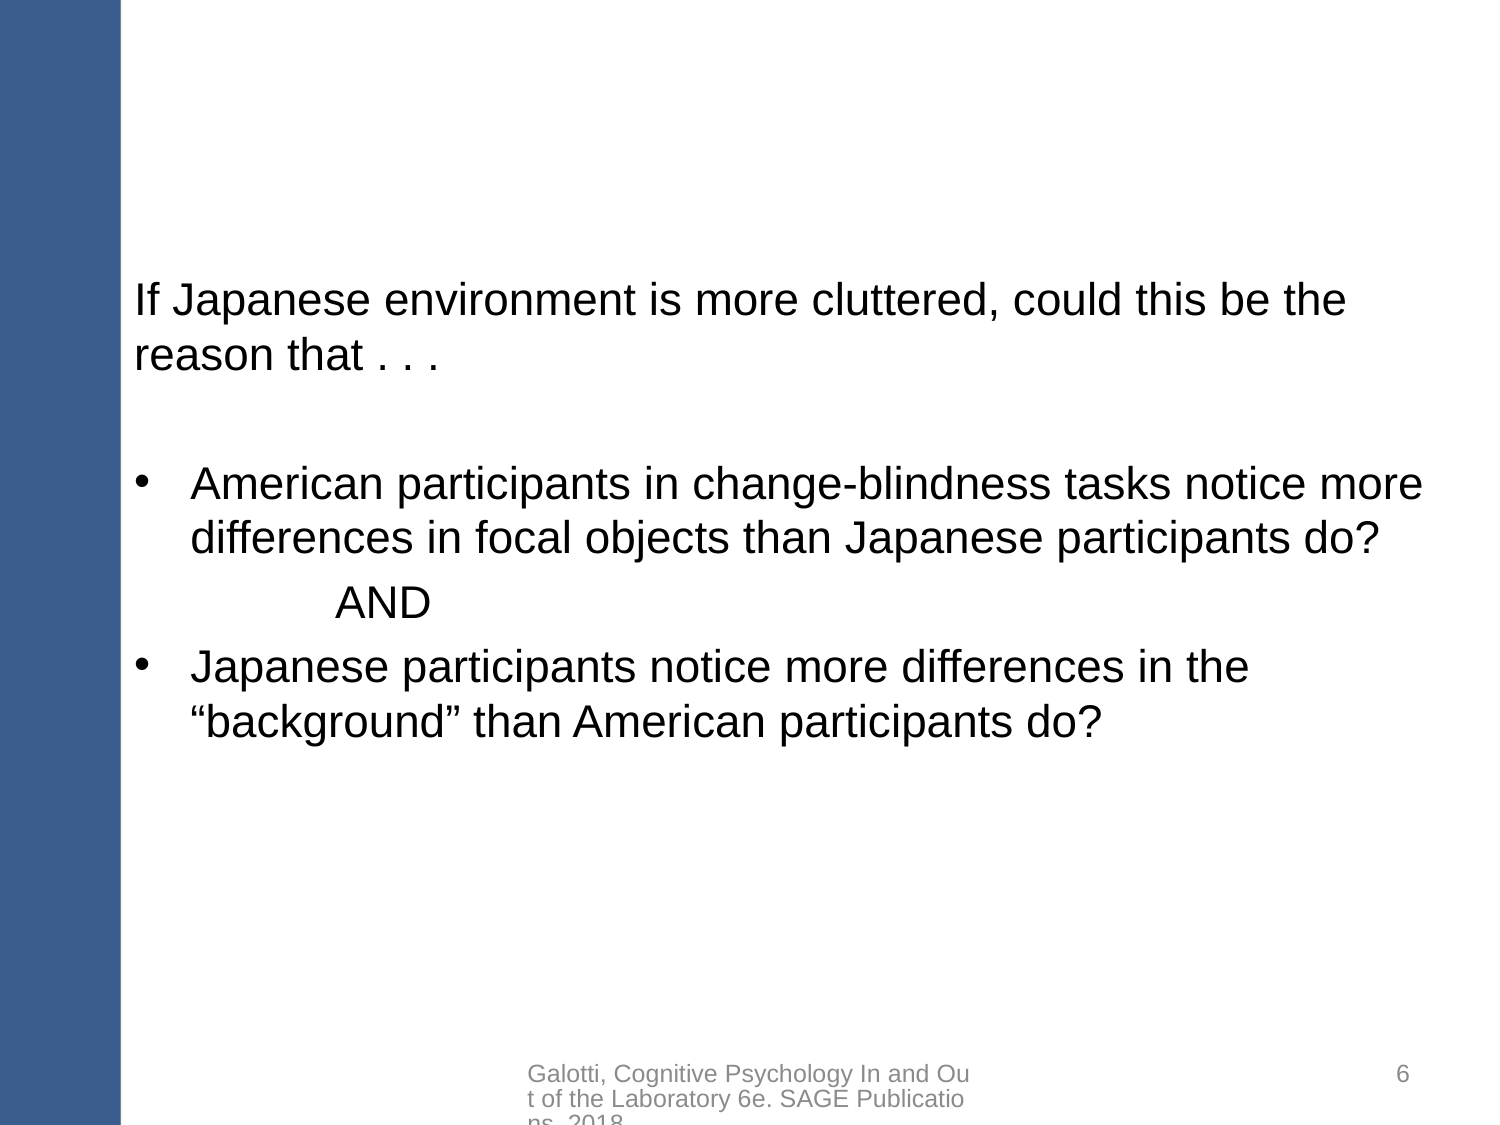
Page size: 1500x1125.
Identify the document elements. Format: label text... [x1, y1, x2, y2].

slide_number 6 [1074, 1042, 1425, 1103]
footer Galotti, Cognitive Psychology In and Out of the Laboratory 6e. SAGE Publications, 2018. [512, 1042, 988, 1103]
list If Japanese environment is more cluttered, could this be the reason that . . . American participants in change-blindness tasks notice more differences in focal objects than Japanese participants do? AND Japanese participants notice more differences in the “background” than American participants do? [119, 262, 1470, 1005]
picture [0, 0, 1500, 1125]
